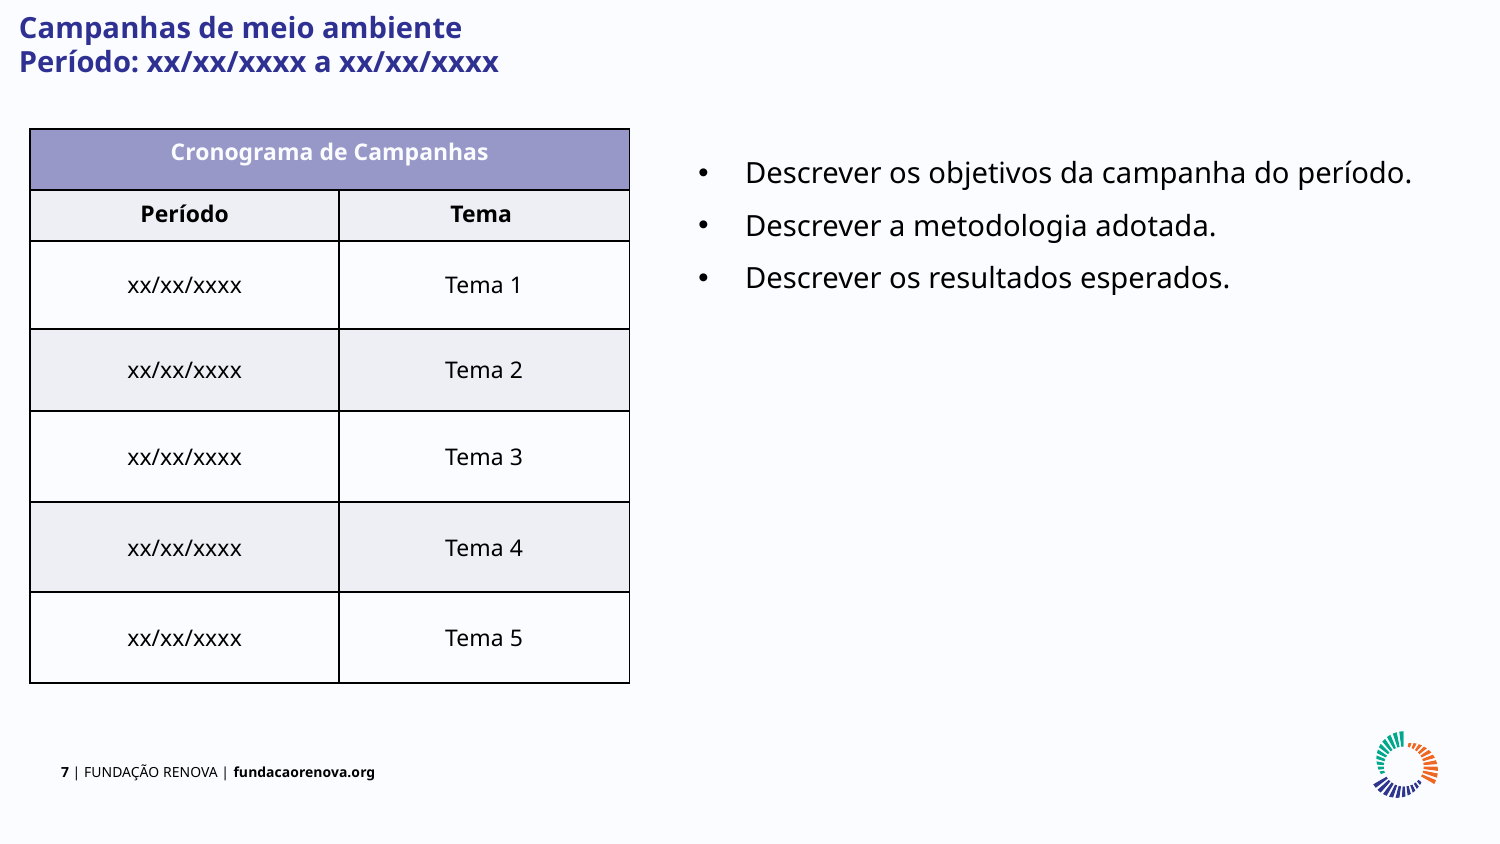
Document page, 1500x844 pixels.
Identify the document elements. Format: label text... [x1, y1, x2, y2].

picture [1373, 731, 1438, 798]
table_cell xx/xx/xxxx [31, 593, 338, 682]
table_cell Tema 3 [340, 412, 629, 501]
table_cell Período [31, 191, 338, 240]
table_cell Tema [340, 191, 629, 240]
table_cell xx/xx/xxxx [31, 412, 338, 501]
table_cell xx/xx/xxxx [31, 330, 338, 410]
table_cell Tema 1 [340, 242, 629, 328]
table_cell xx/xx/xxxx [31, 242, 338, 328]
text_box Campanhas de meio ambiente Período: xx/xx/xxxx a xx/xx/xxxx [4, 2, 956, 104]
table_cell xx/xx/xxxx [31, 503, 338, 591]
table_header Cronograma de Campanhas [31, 130, 629, 189]
text_box Descrever os objetivos da campanha do período. Descrever a metodologia adotada. Descrever os resultados esperados. [683, 129, 1483, 355]
table_cell Tema 5 [340, 593, 629, 682]
table_cell Tema 4 [340, 503, 629, 591]
table_cell Tema 2 [340, 330, 629, 410]
